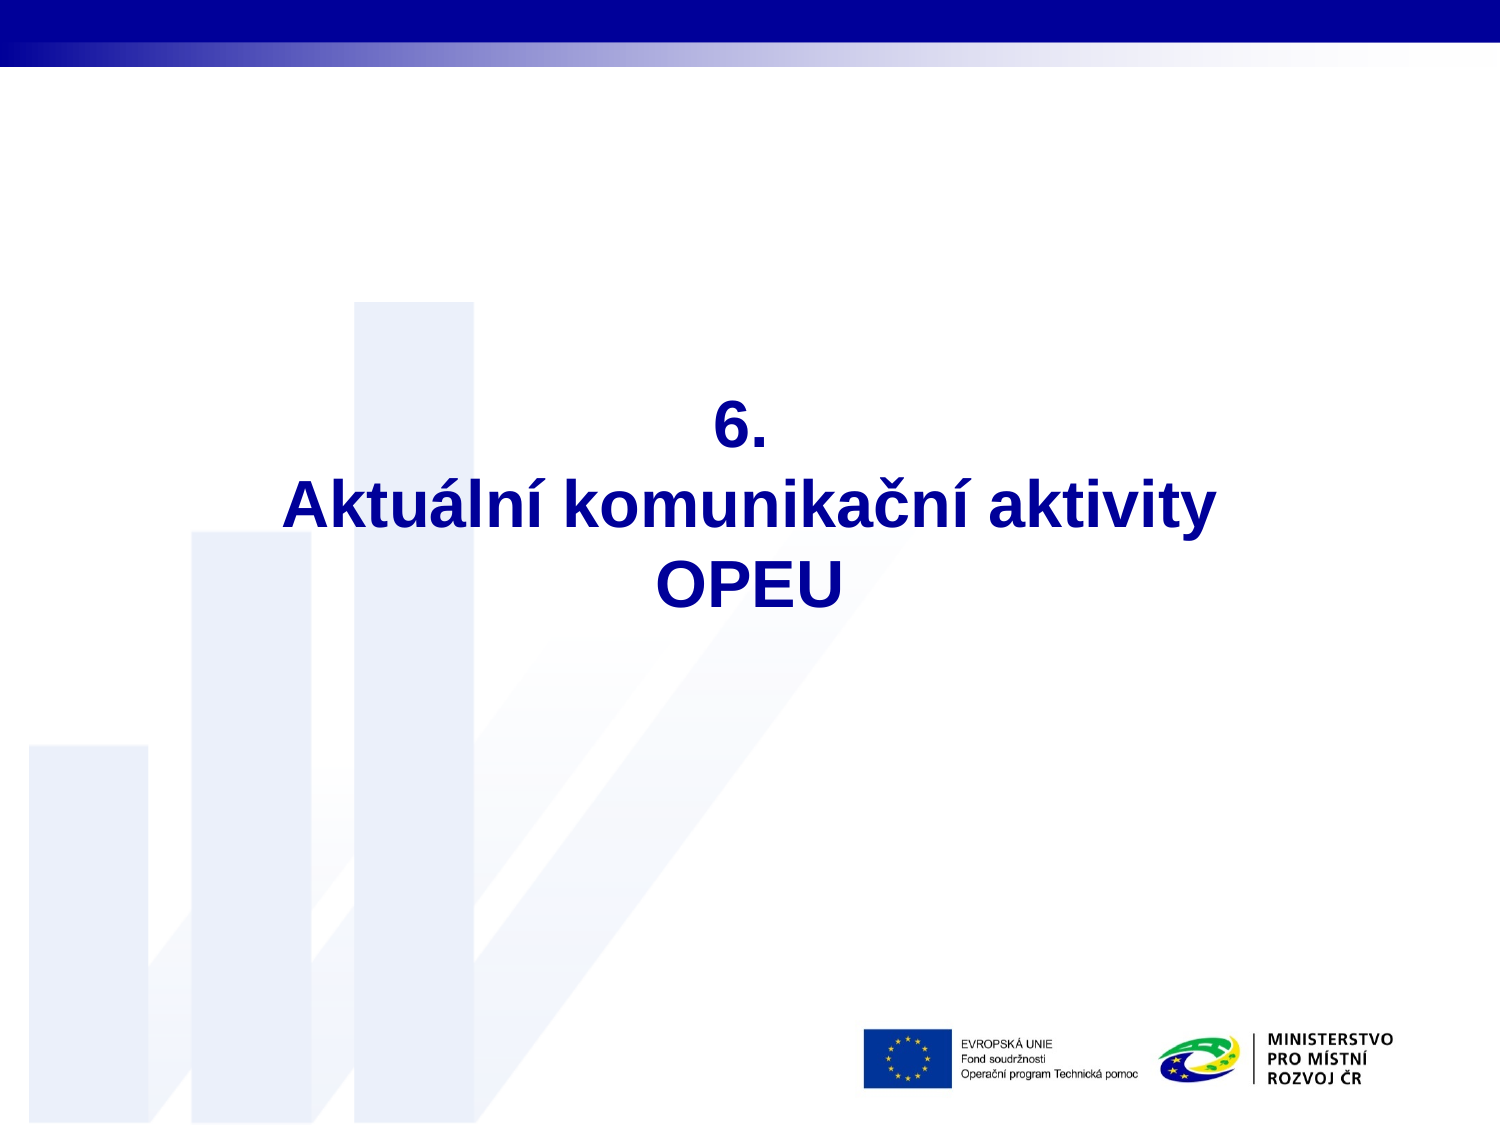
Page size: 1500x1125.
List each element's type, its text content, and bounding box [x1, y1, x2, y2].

picture [29, 302, 1412, 1125]
text_box 6. Aktuální komunikační aktivity OPEU [171, 373, 1329, 629]
